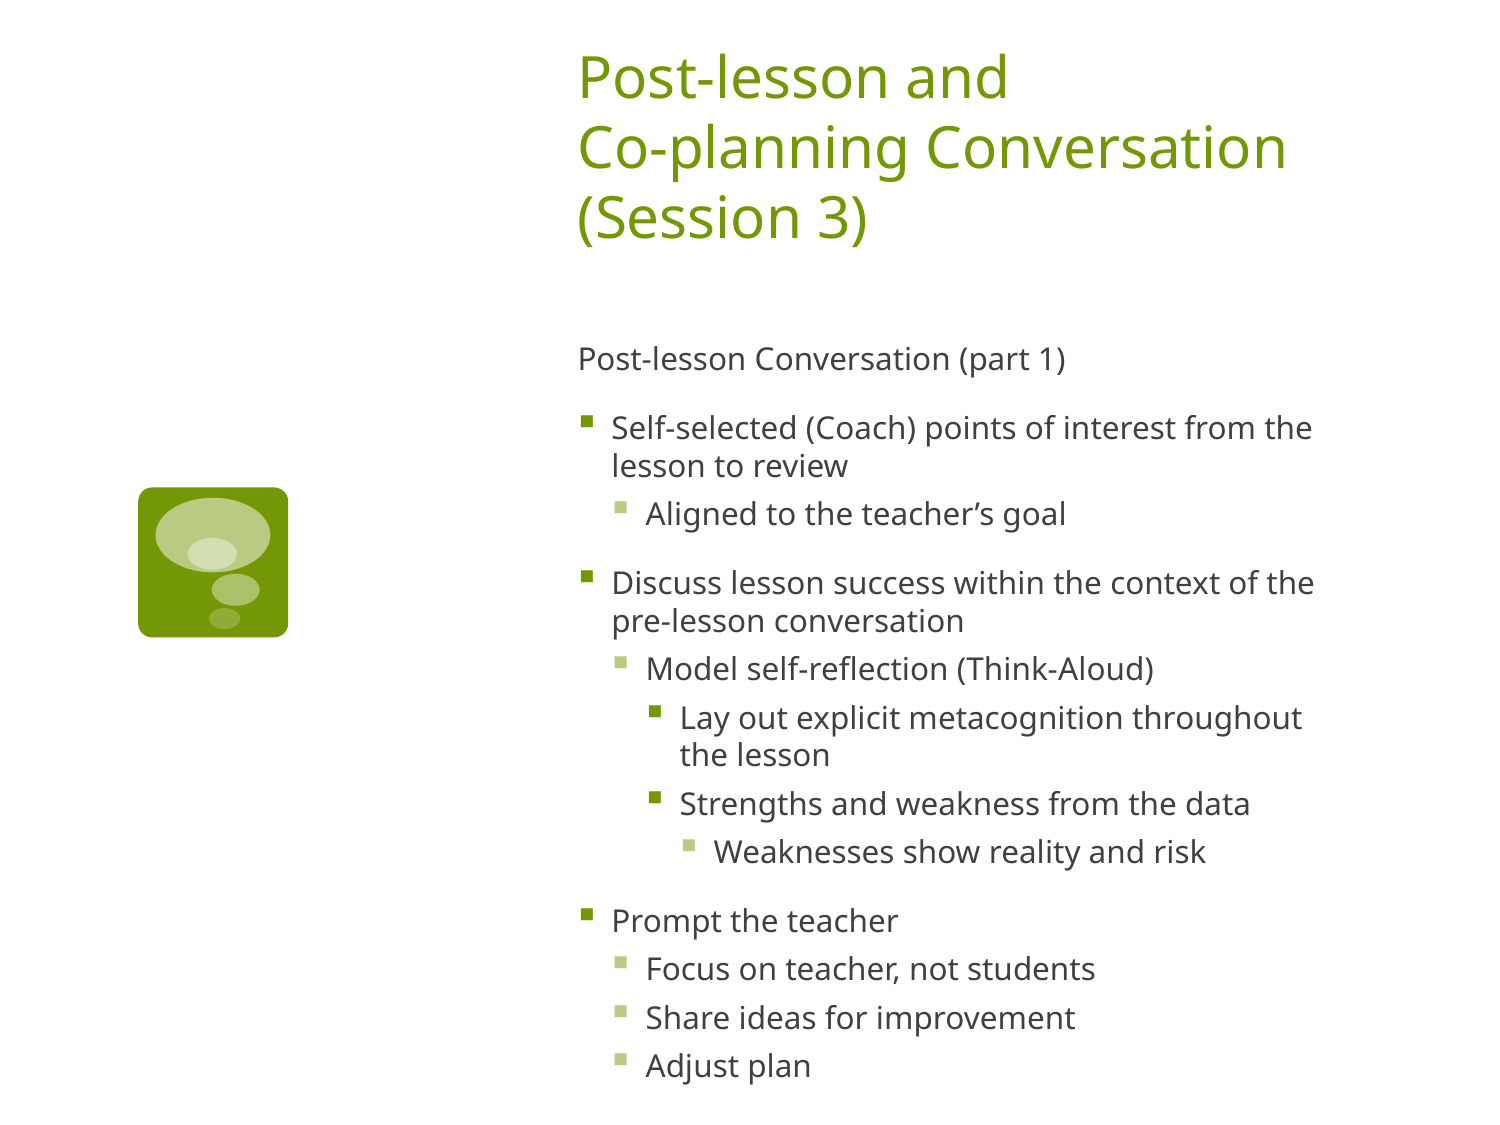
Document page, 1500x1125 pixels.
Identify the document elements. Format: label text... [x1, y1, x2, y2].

title Post-lesson and Co-planning Conversation (Session 3) [562, 112, 1375, 258]
list Post-lesson Conversation (part 1) Self-selected (Coach) points of interest from the lesson to review Aligned to the teacher’s goal Discuss lesson success within the context of the pre-lesson conversation Model self-reflection (Think-Aloud) Lay out explicit metacognition throughout the lesson Strengths and weakness from the data Weaknesses show reality and risk Prompt the teacher Focus on teacher, not students Share ideas for improvement Adjust plan [562, 331, 1374, 1094]
